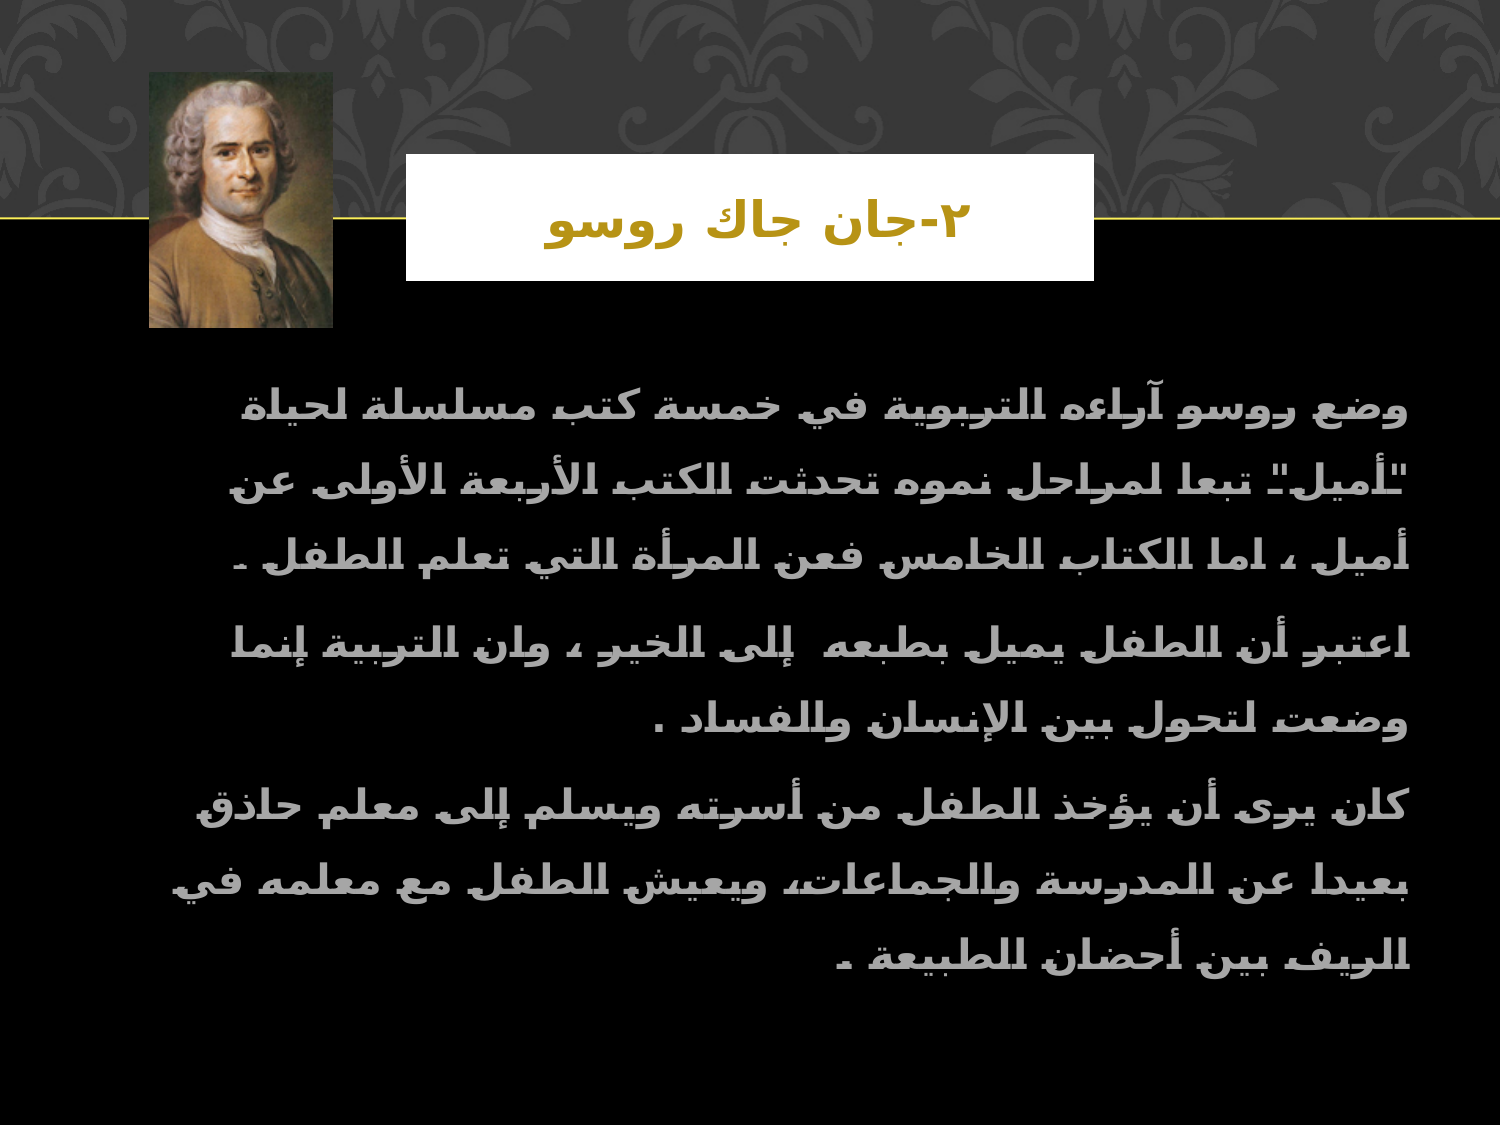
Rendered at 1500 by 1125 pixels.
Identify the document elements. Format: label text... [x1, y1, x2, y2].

picture [148, 72, 333, 328]
list وضع روسو آراءه التربوية في خمسة كتب مسلسلة لحياة "أميل" تبعا لمراحل نموه تحدثت الكتب الأربعة الأولى عن أميل ، اما الكتاب الخامس فعن المرأة التي تعلم الطفل . اعتبر أن الطفل يميل بطبعه إلى الخير ، وان التربية إنما وضعت لتحول بين الإنسان والفساد . كان يرى أن يؤخذ الطفل من أسرته ويسلم إلى معلم حاذق بعيدا عن المدرسة والجماعات، ويعيش الطفل مع معلمه في الريف بين أحضان الطبيعة . [75, 331, 1425, 1000]
title ٢-جان جاك روسو [406, 154, 1094, 281]
